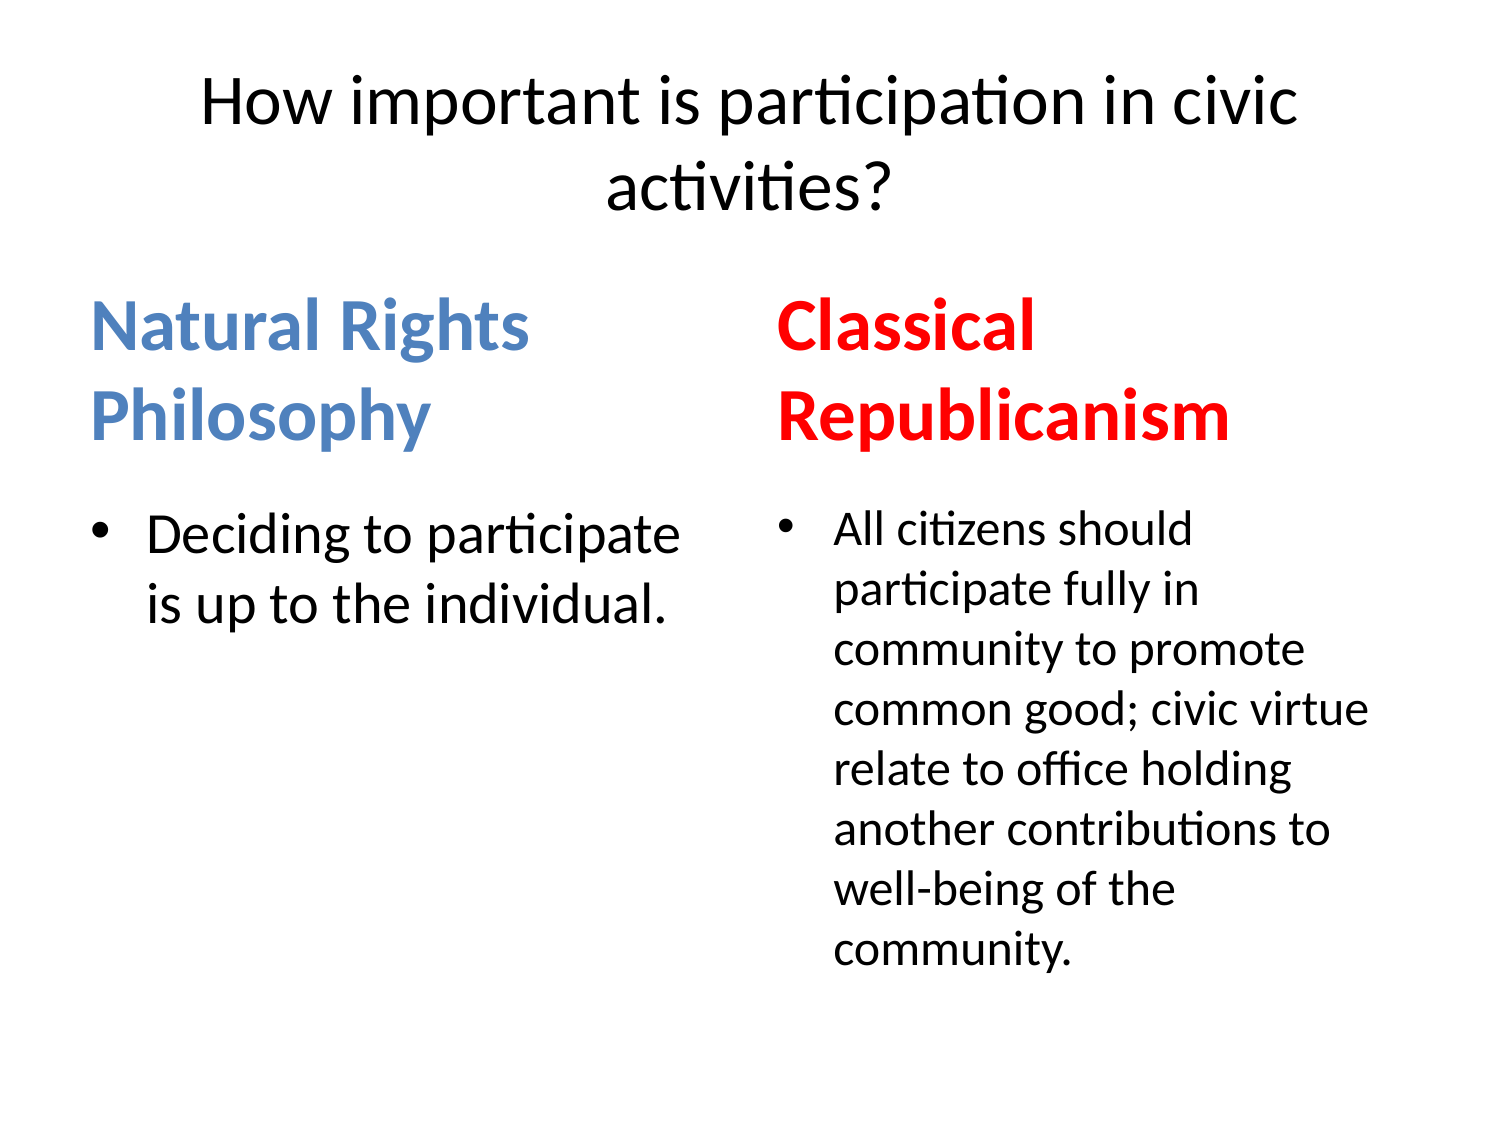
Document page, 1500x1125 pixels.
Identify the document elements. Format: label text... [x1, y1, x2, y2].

list Deciding to participate is up to the individual. [75, 487, 738, 1005]
list Natural Rights Philosophy [75, 251, 738, 463]
list All citizens should participate fully in community to promote common good; civic virtue relate to office holding another contributions to well-being of the community. [761, 487, 1425, 1005]
title How important is participation in civic activities? [75, 45, 1425, 233]
list Classical Republicanism [761, 251, 1425, 463]
